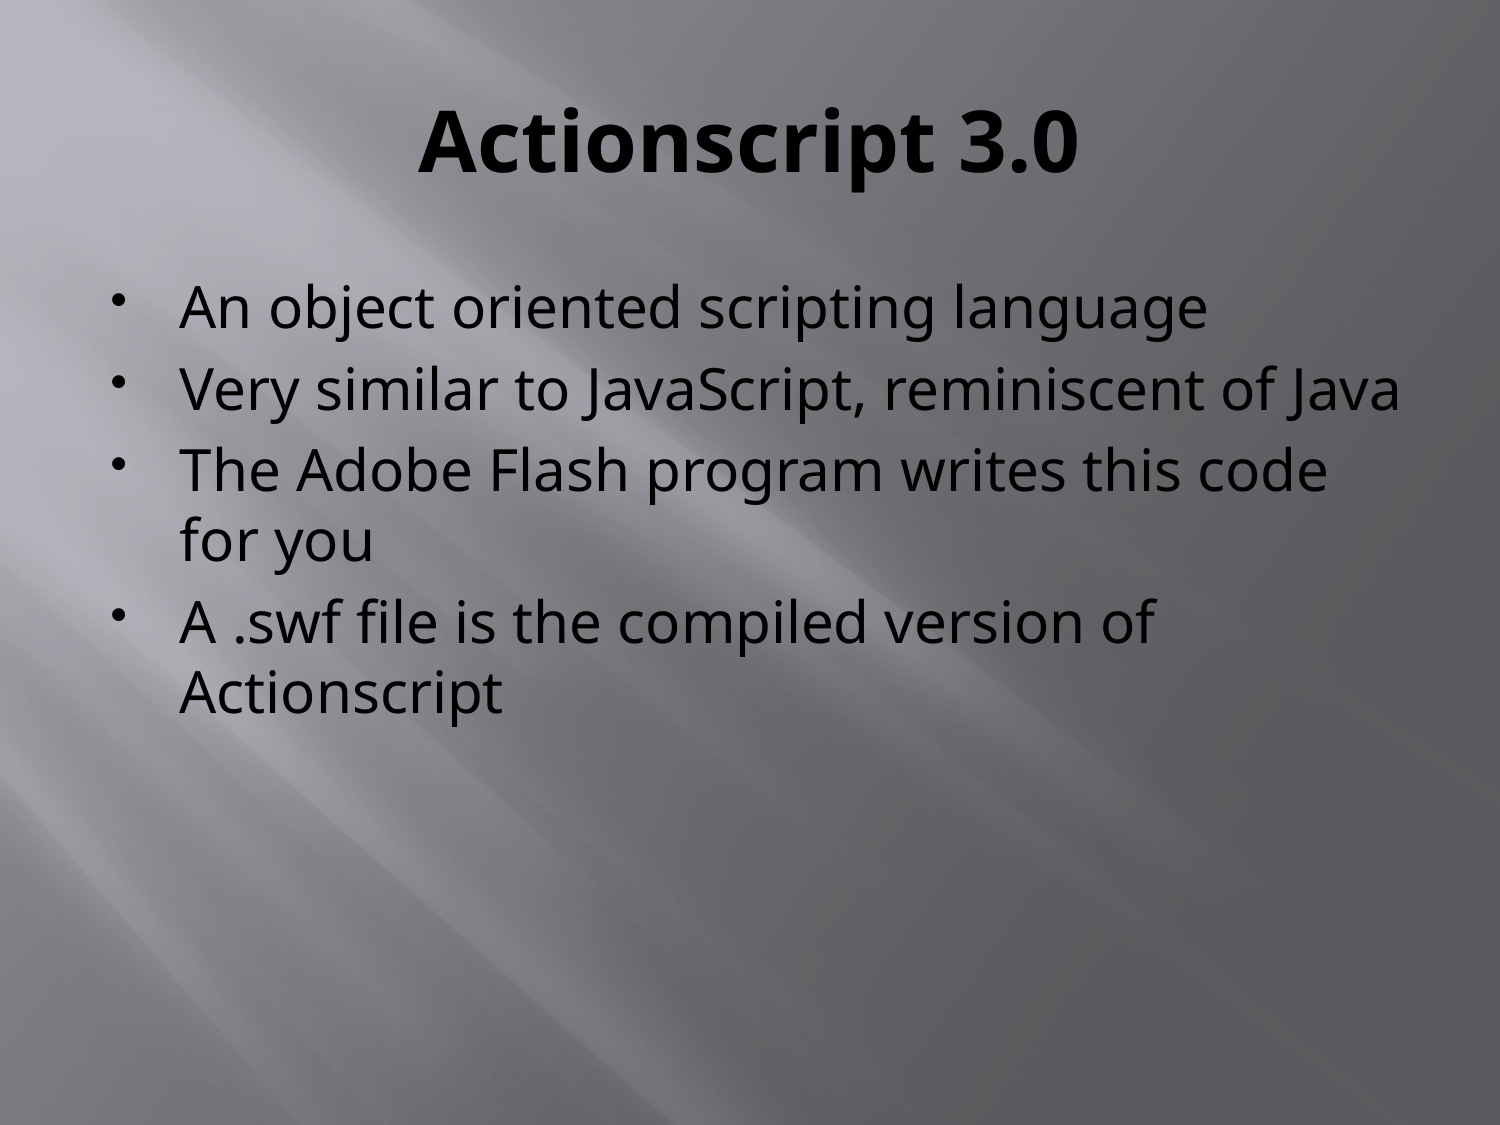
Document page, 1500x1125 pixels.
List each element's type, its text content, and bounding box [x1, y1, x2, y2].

title Actionscript 3.0 [75, 45, 1425, 233]
list An object oriented scripting language Very similar to JavaScript, reminiscent of Java The Adobe Flash program writes this code for you A .swf file is the compiled version of Actionscript [75, 262, 1425, 1035]
